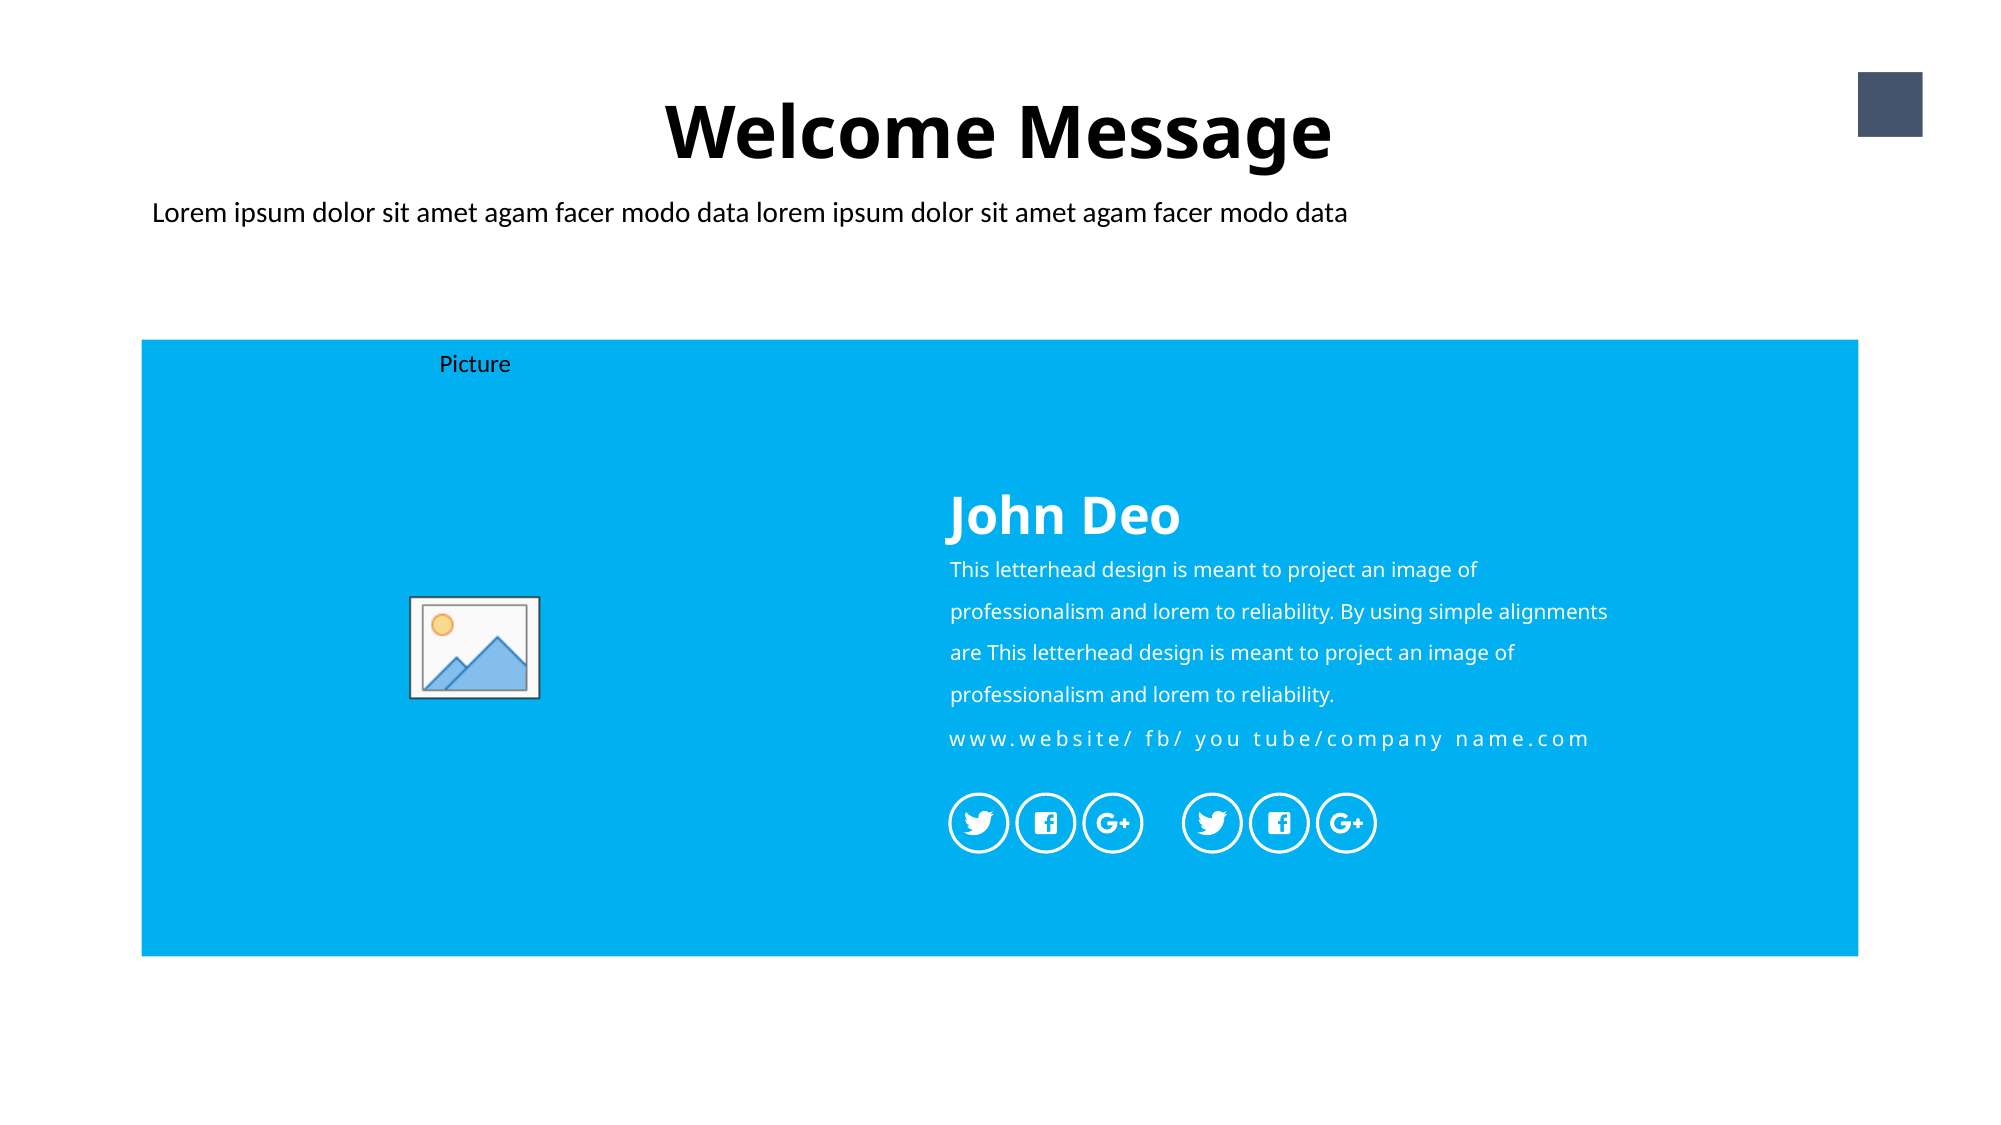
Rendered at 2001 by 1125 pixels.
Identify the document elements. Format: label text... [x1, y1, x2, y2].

text_box [1863, 130, 1924, 138]
text_box [810, 339, 1859, 957]
title Welcome Message [137, 78, 1863, 186]
text_box [1857, 71, 1924, 78]
picture [410, 597, 539, 698]
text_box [934, 444, 1637, 853]
subtitle Lorem ipsum dolor sit amet agam facer modo data lorem ipsum dolor sit amet agam facer modo data [137, 186, 1863, 227]
slide_number 3 [1863, 78, 1927, 130]
